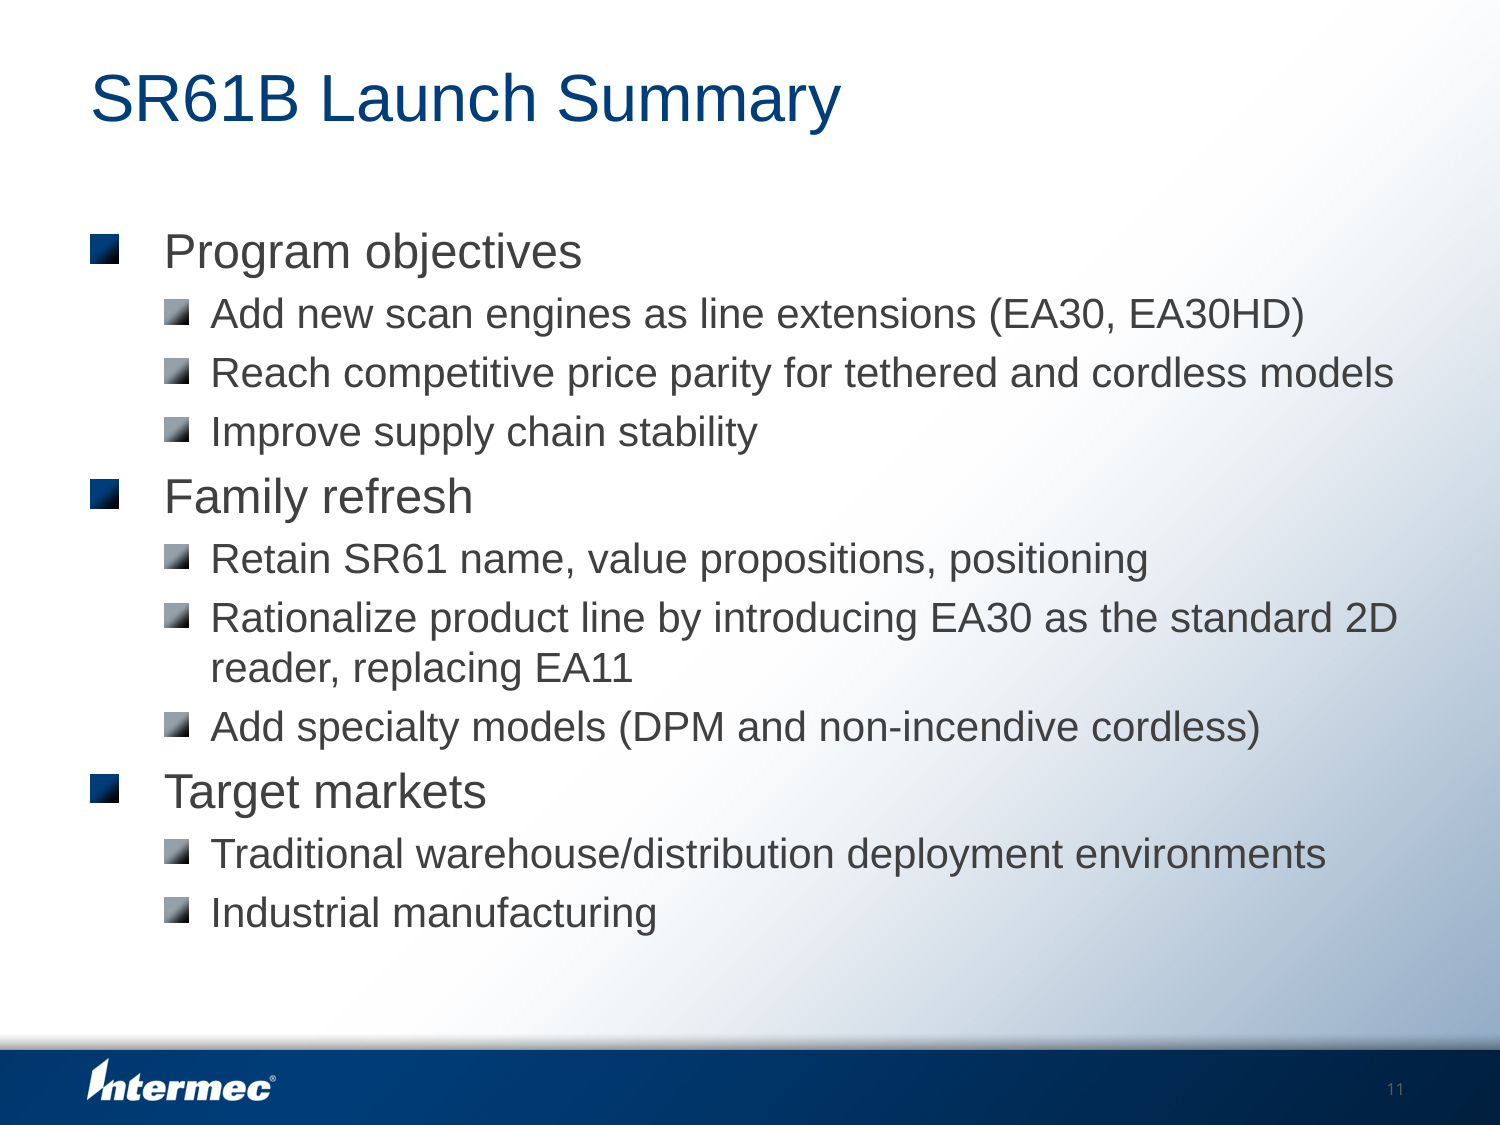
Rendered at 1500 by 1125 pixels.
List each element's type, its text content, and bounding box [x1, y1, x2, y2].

picture [0, 0, 1500, 1125]
title SR61B Launch Summary [75, 45, 1425, 145]
list Program objectives Add new scan engines as line extensions (EA30, EA30HD) Reach competitive price parity for tethered and cordless models Improve supply chain stability Family refresh Retain SR61 name, value propositions, positioning Rationalize product line by introducing EA30 as the standard 2D reader, replacing EA11 Add specialty models (DPM and non-incendive cordless) Target markets Traditional warehouse/distribution deployment environments Industrial manufacturing [75, 212, 1425, 955]
